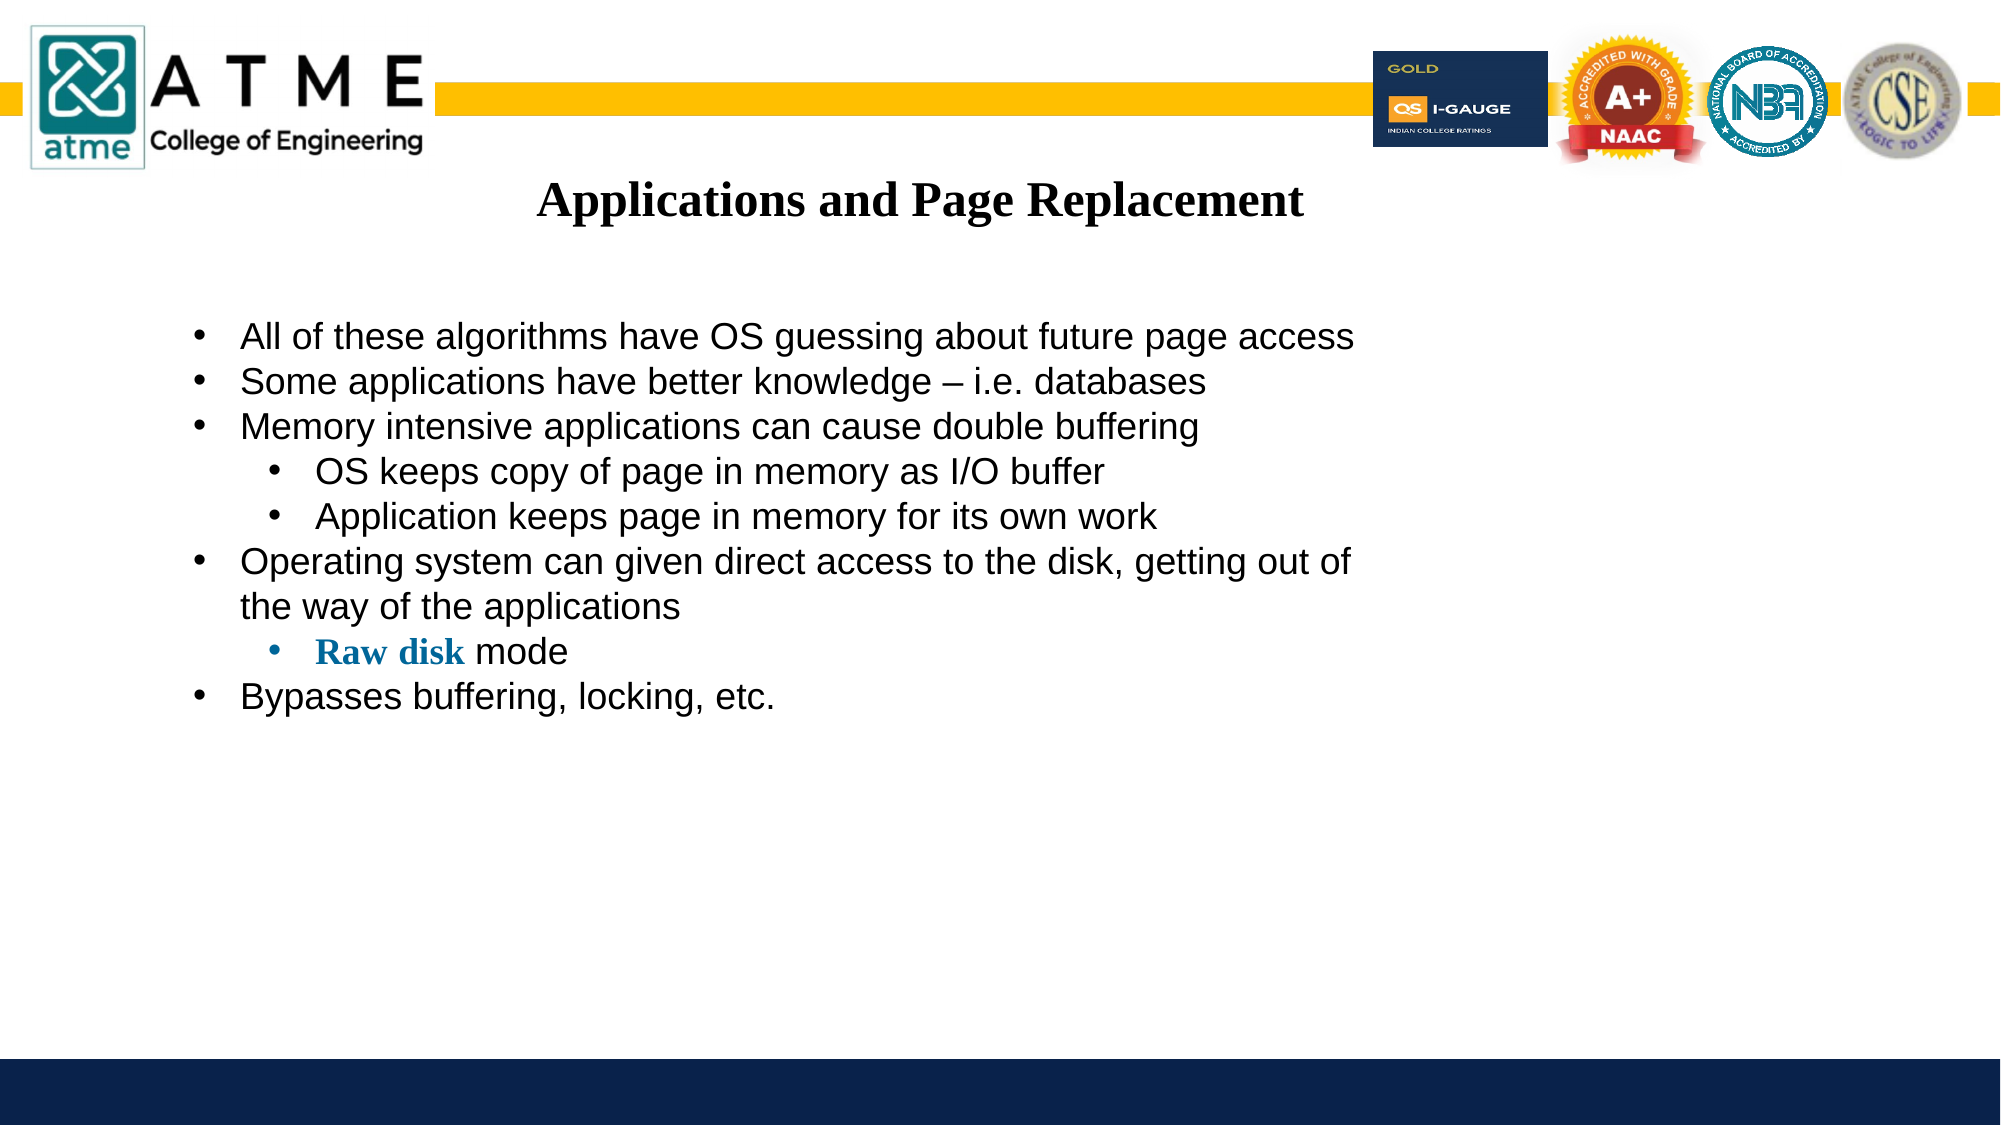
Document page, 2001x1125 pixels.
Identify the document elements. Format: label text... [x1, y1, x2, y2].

picture [1373, 20, 1828, 158]
list All of these algorithms have OS guessing about future page access Some applications have better knowledge – i.e. databases Memory intensive applications can cause double buffering OS keeps copy of page in memory as I/O buffer Application keeps page in memory for its own work Operating system can given direct access to the disk, getting out of the way of the applications Raw disk mode Bypasses buffering, locking, etc. [178, 304, 1428, 1048]
picture [0, 1059, 2001, 1125]
picture [1840, 26, 1968, 176]
picture [22, 15, 435, 178]
title Applications and Page Replacement [521, 158, 1813, 254]
